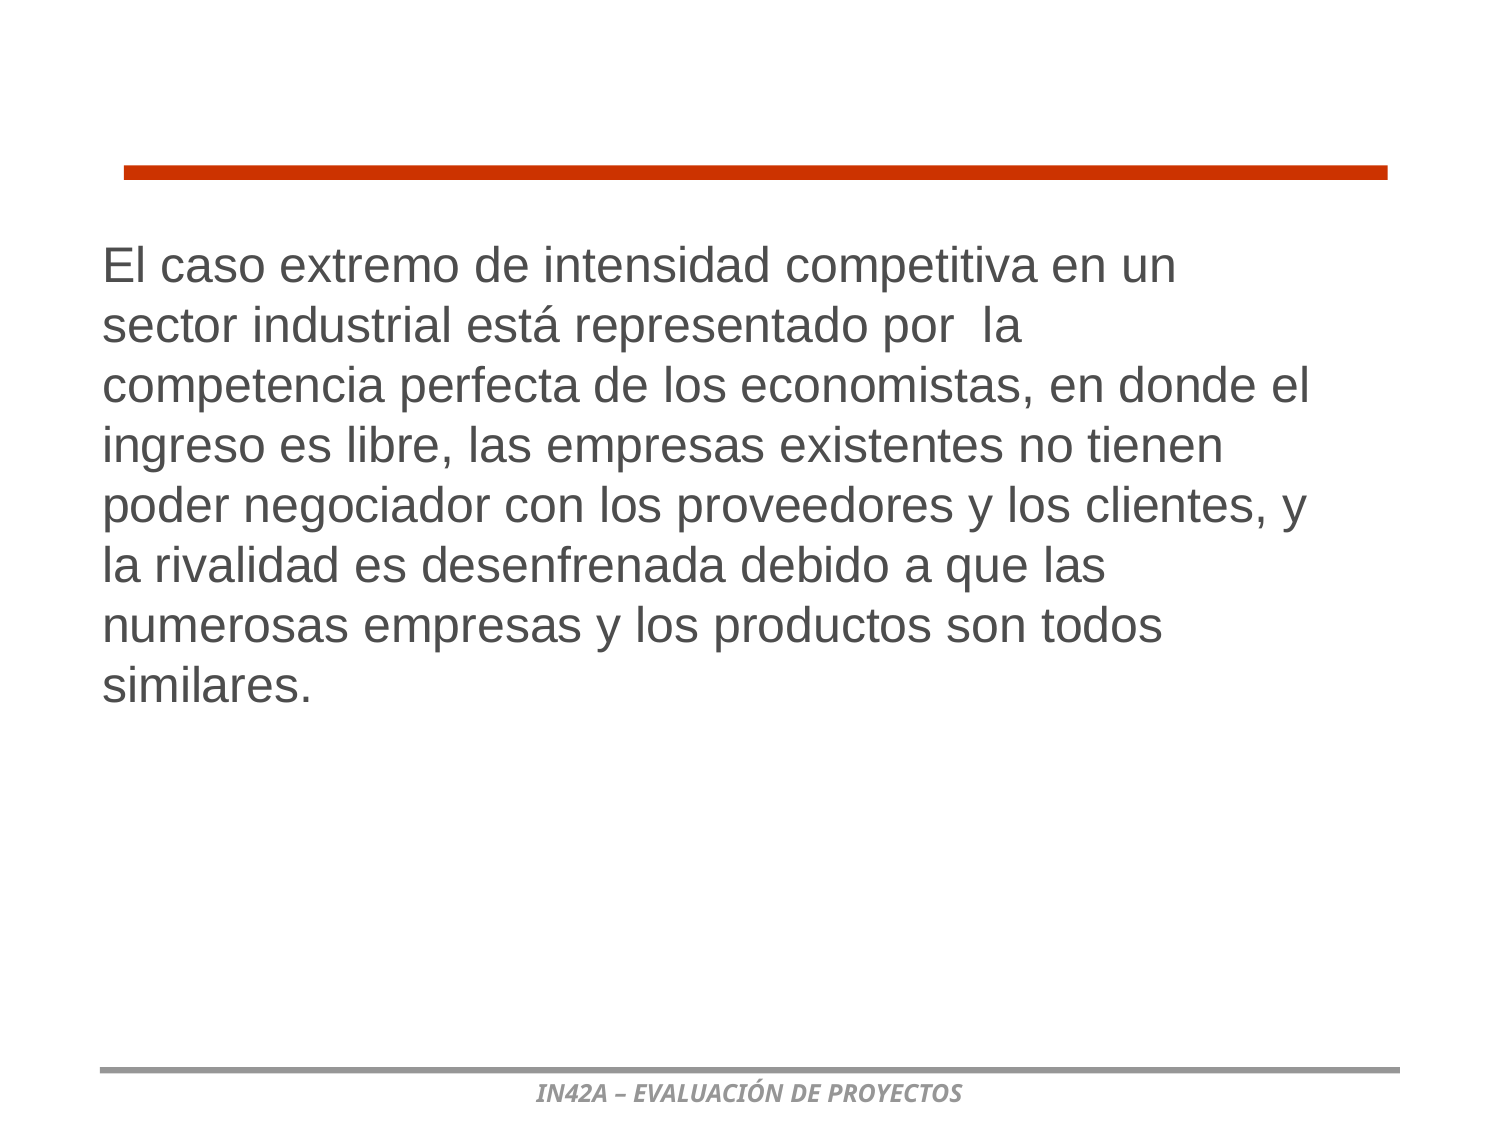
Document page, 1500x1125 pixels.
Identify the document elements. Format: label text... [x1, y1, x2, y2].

footer IN42A – EVALUACIÓN DE PROYECTOS [100, 1070, 1400, 1103]
text_box El caso extremo de intensidad competitiva en un sector industrial está representado por la competencia perfecta de los economistas, en donde el ingreso es libre, las empresas existentes no tienen poder negociador con los proveedores y los clientes, y la rivalidad es desenfrenada debido a que las numerosas empresas y los productos son todos similares. [87, 224, 1328, 720]
